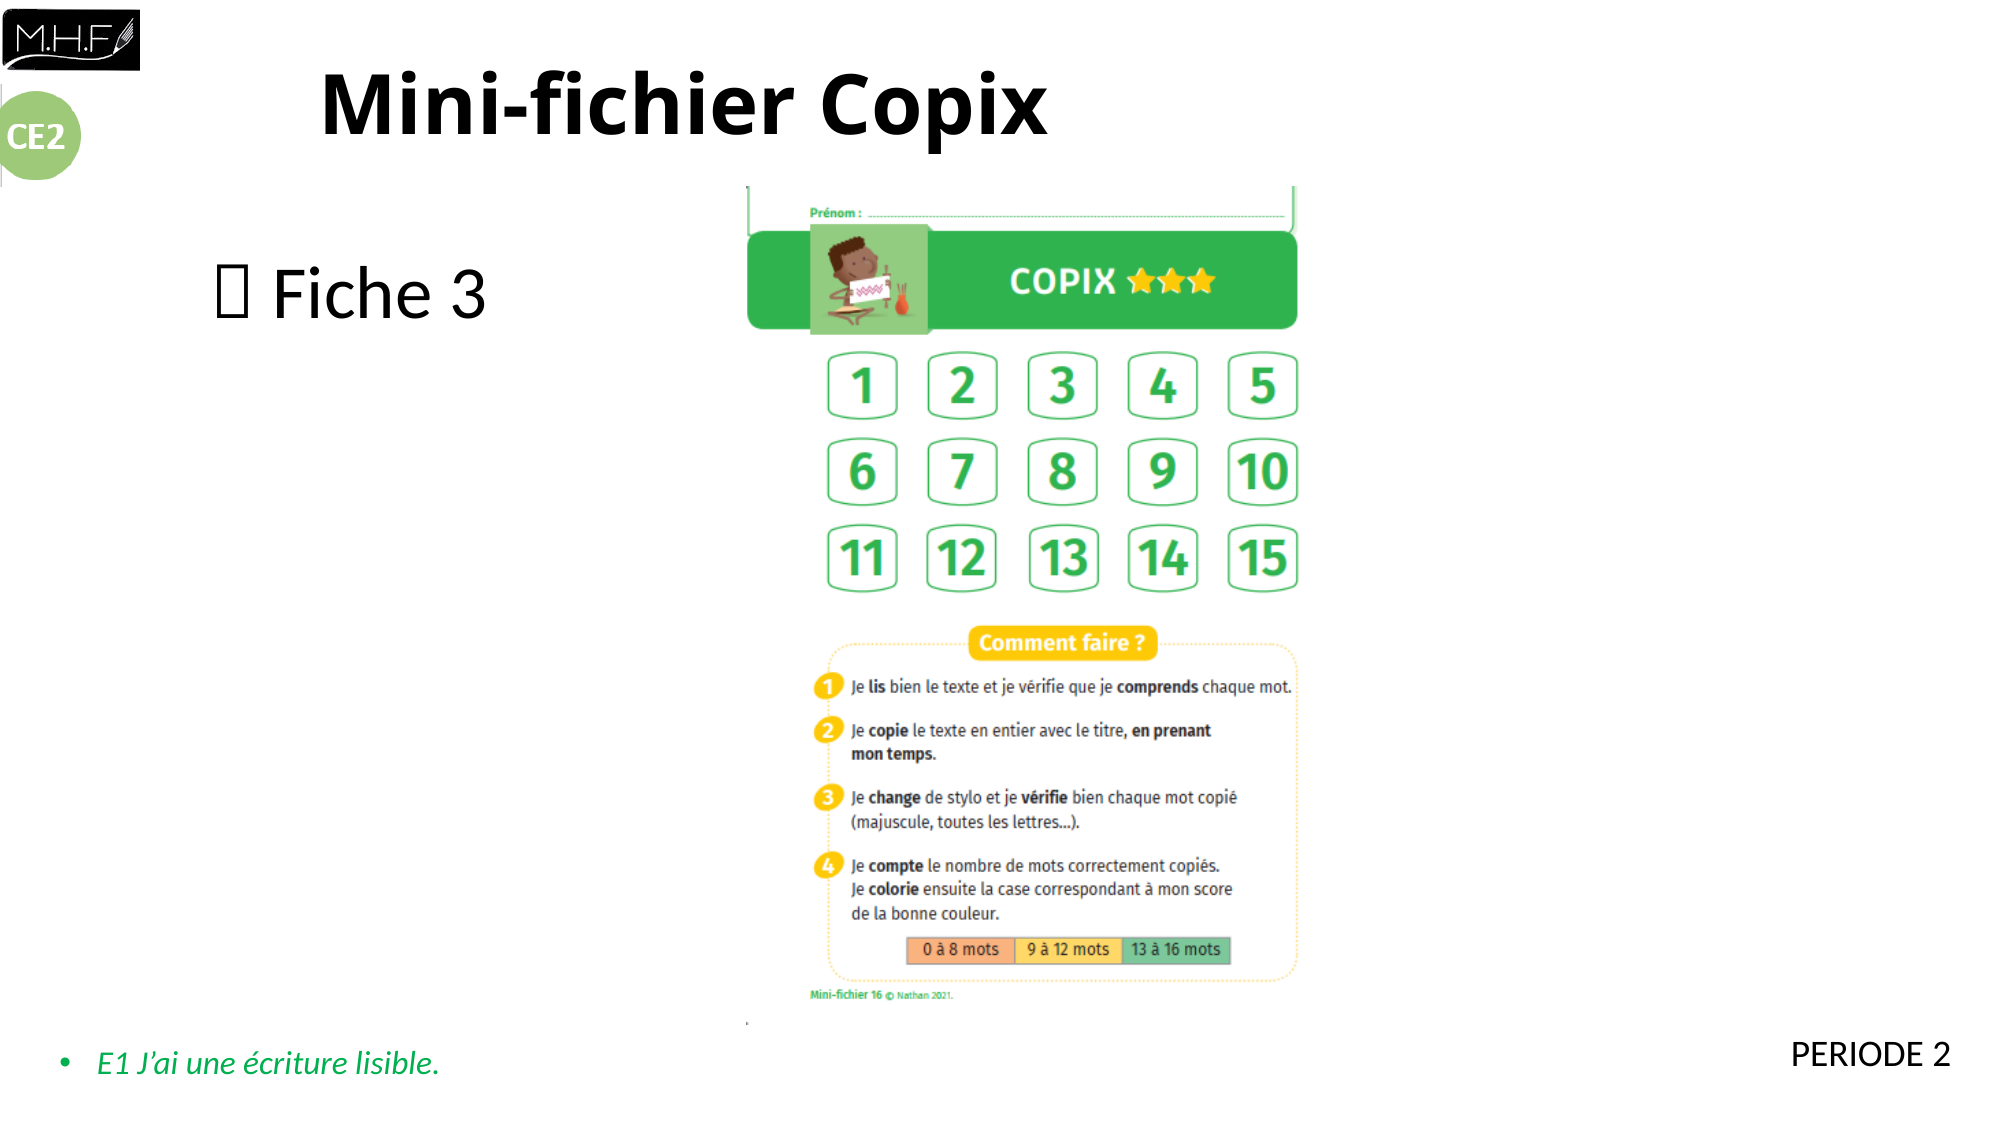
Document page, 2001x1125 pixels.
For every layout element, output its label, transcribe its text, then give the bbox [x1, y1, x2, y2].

text_box  Fiche 3 [195, 235, 746, 476]
text_box Mini-fichier Copix [303, 7, 1549, 208]
text_box PERIODE 2 [1362, 1021, 1967, 1082]
text_box E1 J’ai une écriture lisible. [44, 1038, 1346, 1092]
picture [0, 84, 86, 187]
picture [746, 186, 1351, 1026]
picture [0, 7, 140, 74]
